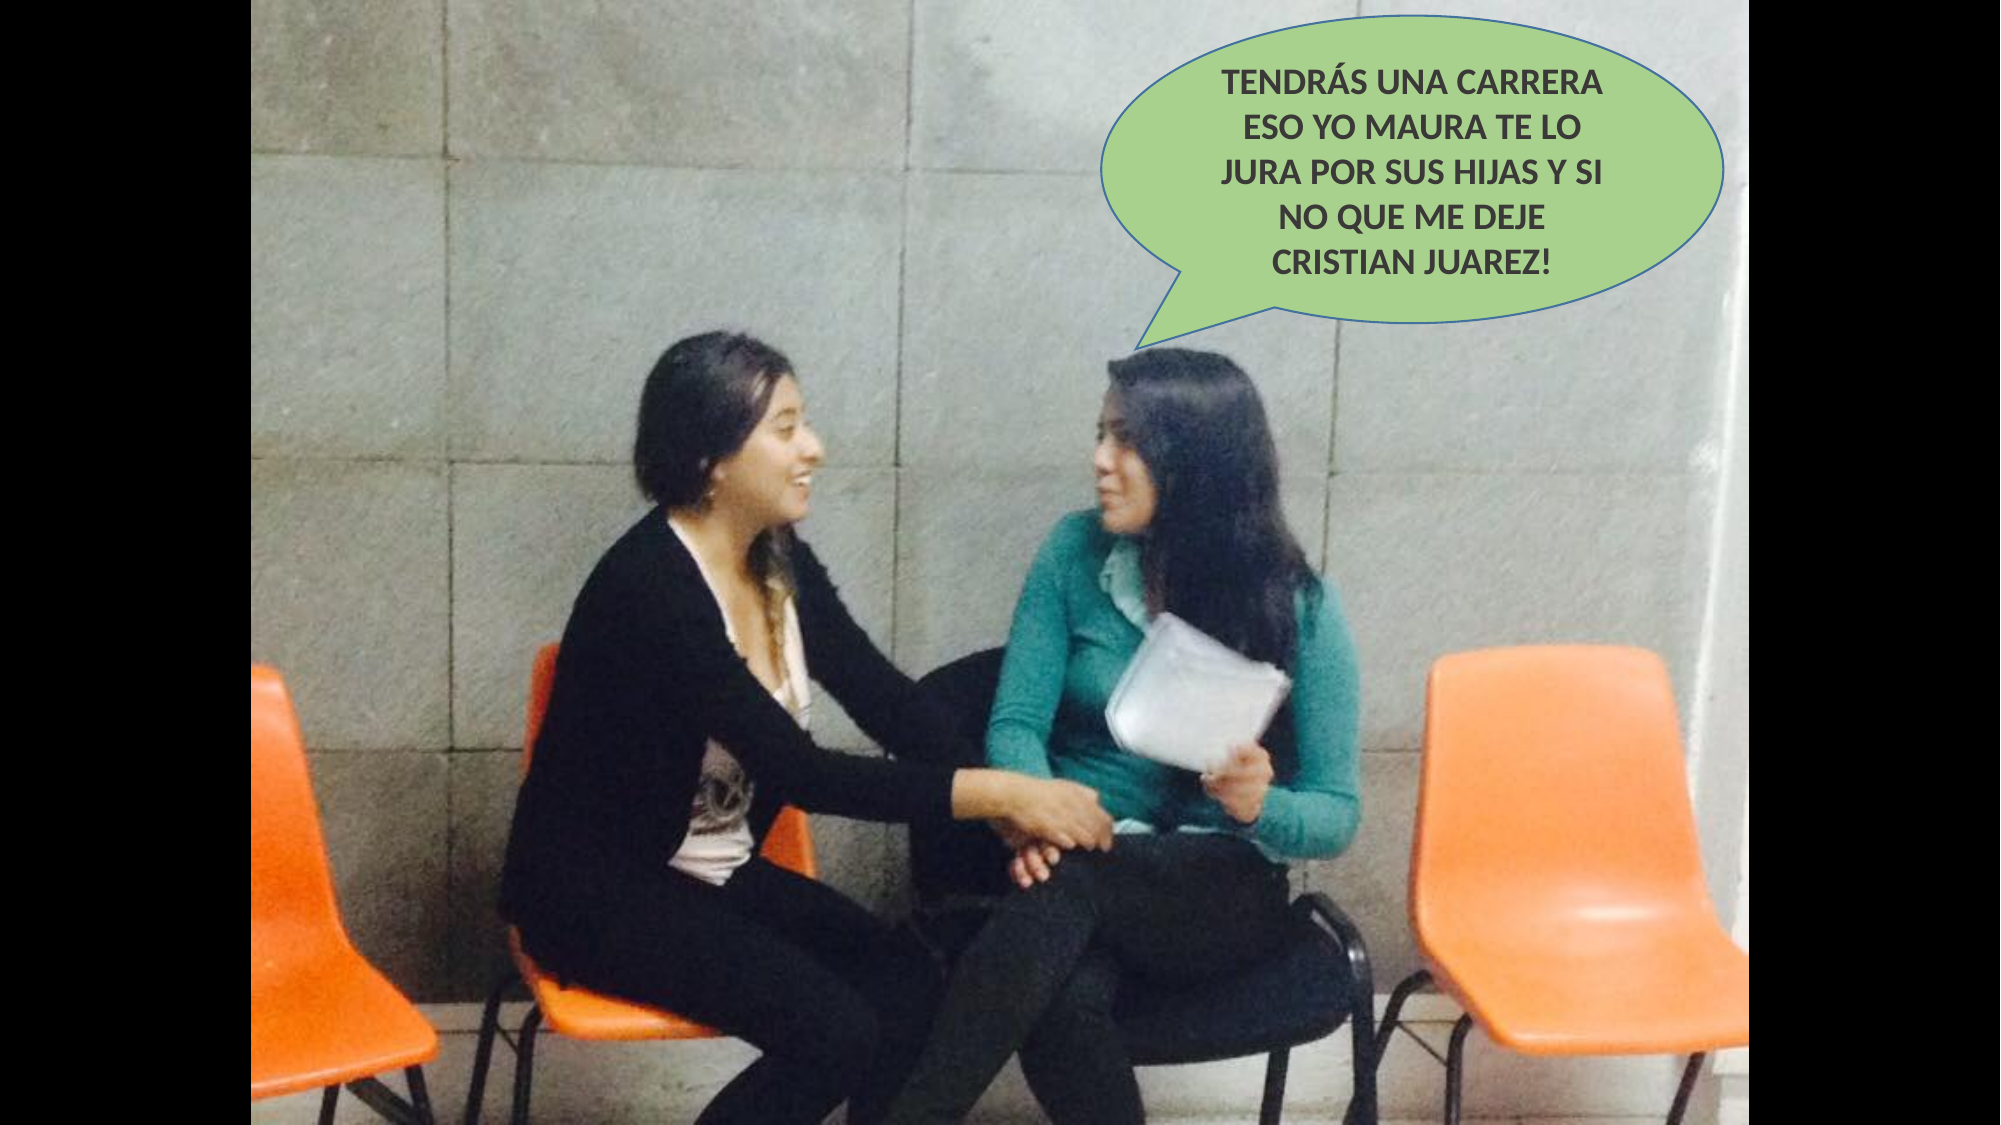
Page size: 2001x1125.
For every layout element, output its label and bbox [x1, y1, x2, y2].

picture [250, 0, 1749, 1125]
